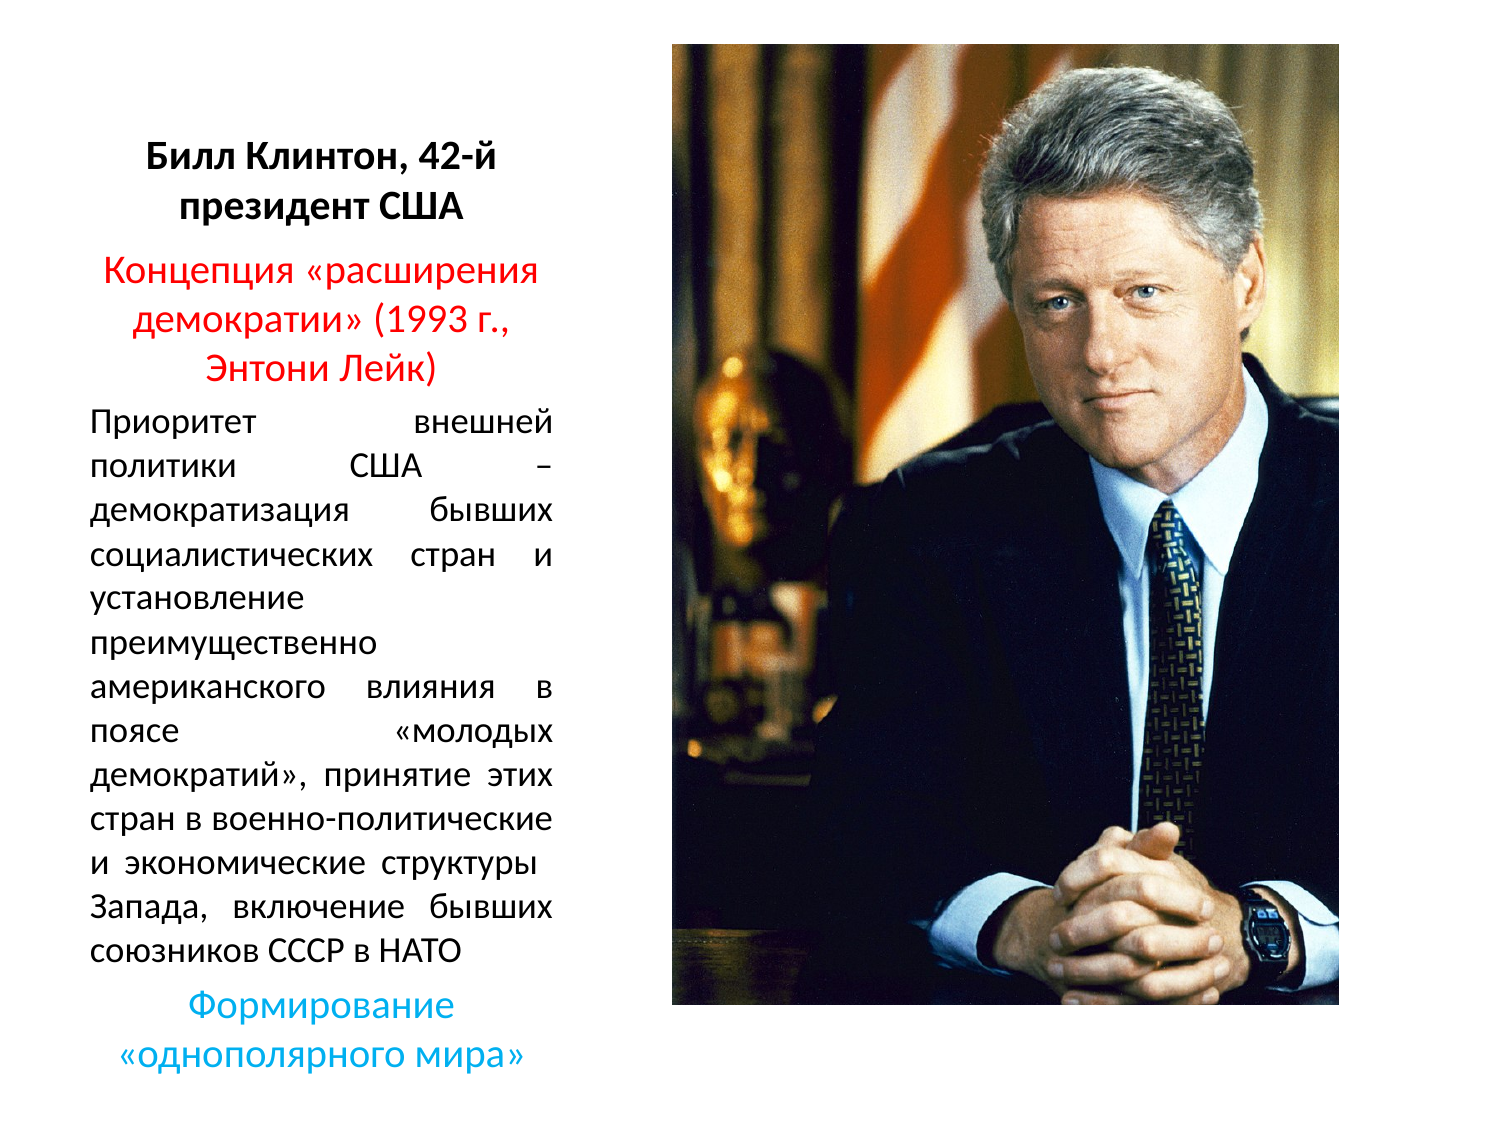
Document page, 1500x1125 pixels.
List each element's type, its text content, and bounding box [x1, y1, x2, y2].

picture [672, 44, 1339, 1005]
text_box Билл Клинтон, 42-й президент США [74, 44, 569, 235]
text_box Концепция «расширения демократии» (1993 г., Энтони Лейк) Приоритет внешней политики США – демократизация бывших социалистических стран и установление преимущественно американского влияния в поясе «молодых демократий», принятие этих стран в военно-политические и экономические структуры Запада, включение бывших союзников СССР в НАТО Формирование «однополярного мира» [74, 235, 569, 1094]
